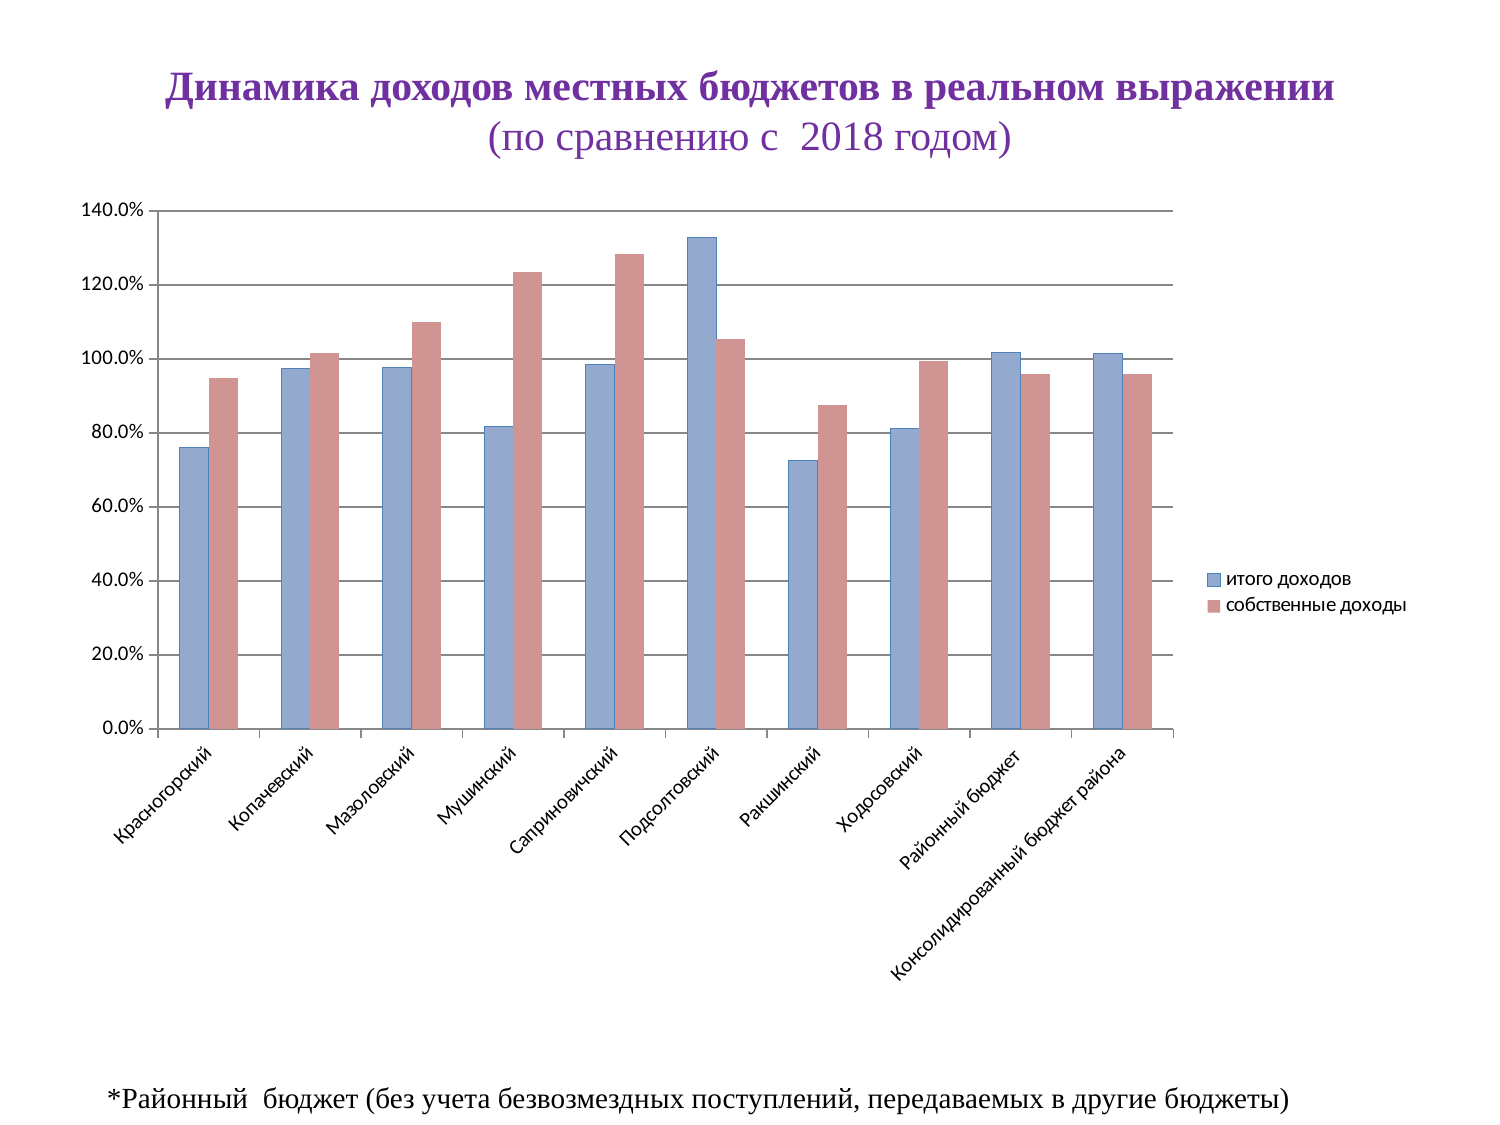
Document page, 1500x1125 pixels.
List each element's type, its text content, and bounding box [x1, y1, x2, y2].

text_box *Районный бюджет (без учета безвозмездных поступлений, передаваемых в другие бюджеты) [92, 1010, 1427, 1122]
chart [52, 184, 1427, 1003]
title Динамика доходов местных бюджетов в реальном выражении (по сравнению с 2018 годом) [75, 45, 1425, 173]
